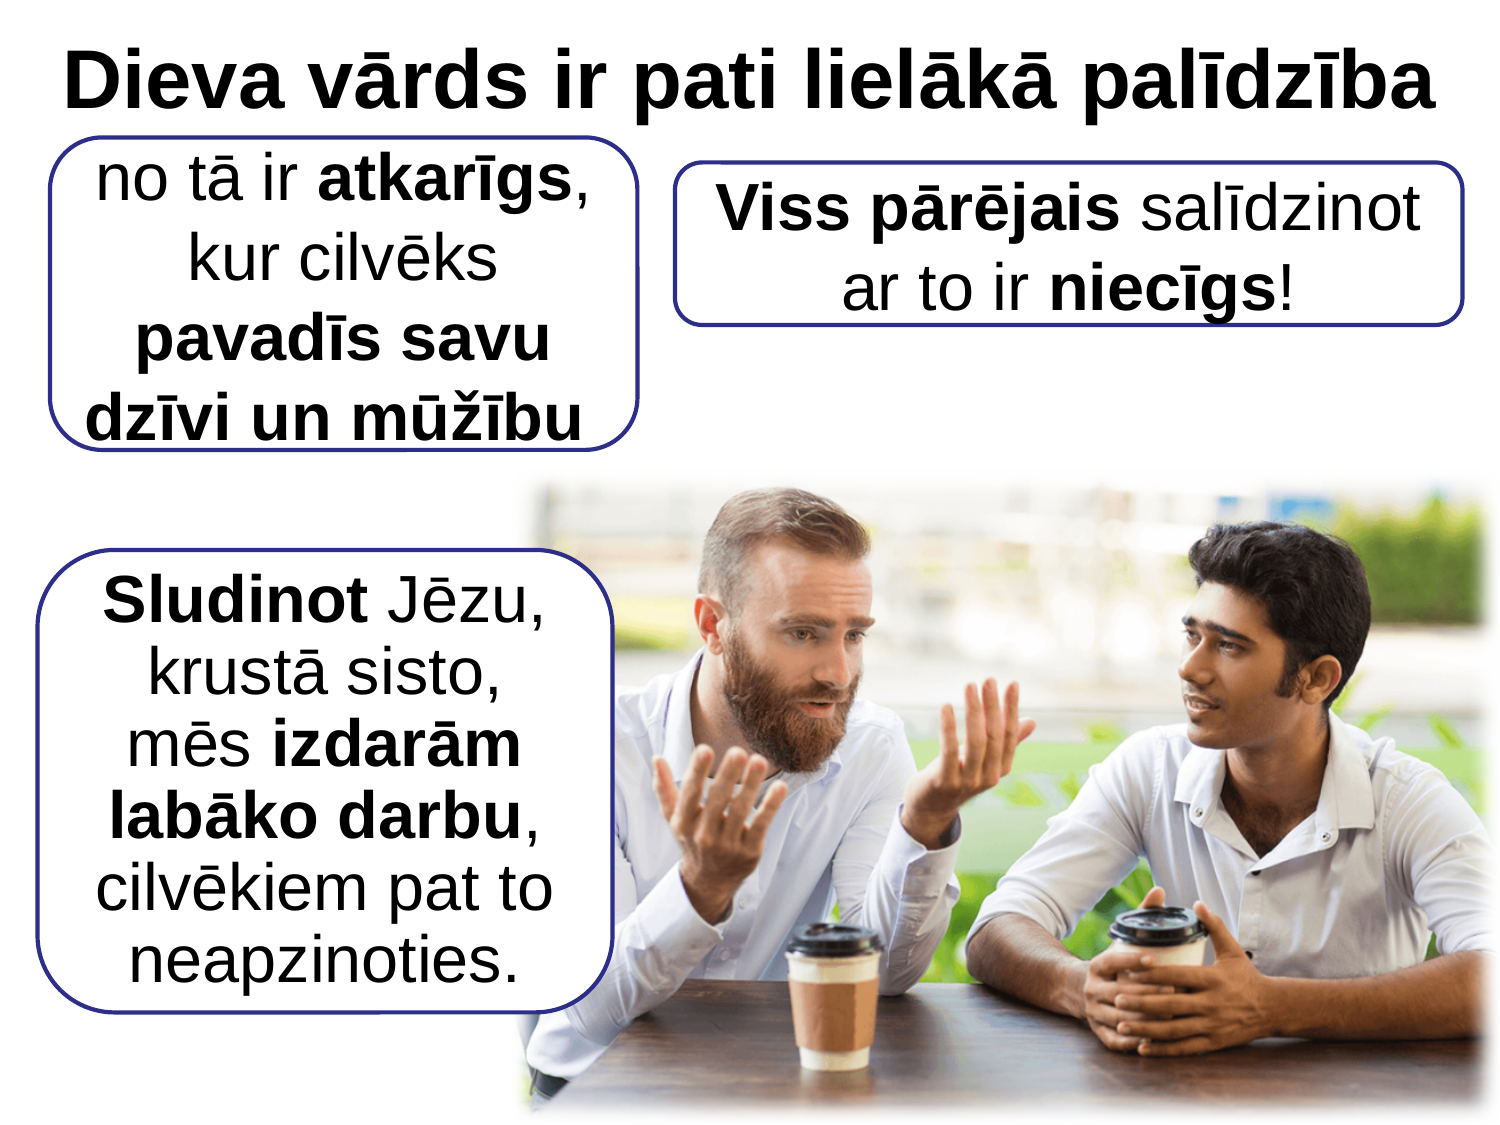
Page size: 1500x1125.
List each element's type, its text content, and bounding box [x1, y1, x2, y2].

title Dieva vārds ir pati lielākā palīdzība [0, 12, 1500, 139]
text_box no tā ir atkarīgs, kur cilvēks pavadīs savu dzīvi un mūžību [47, 135, 640, 453]
text_box [0, 962, 507, 1125]
picture [512, 469, 1500, 1125]
text_box Viss pārējais salīdzinot ar to ir niecīgs! [672, 160, 1465, 328]
text_box Sludinot Jēzu, krustā sisto, mēs izdarām labāko darbu, cilvēkiem pat to neapzinoties. [35, 547, 507, 962]
